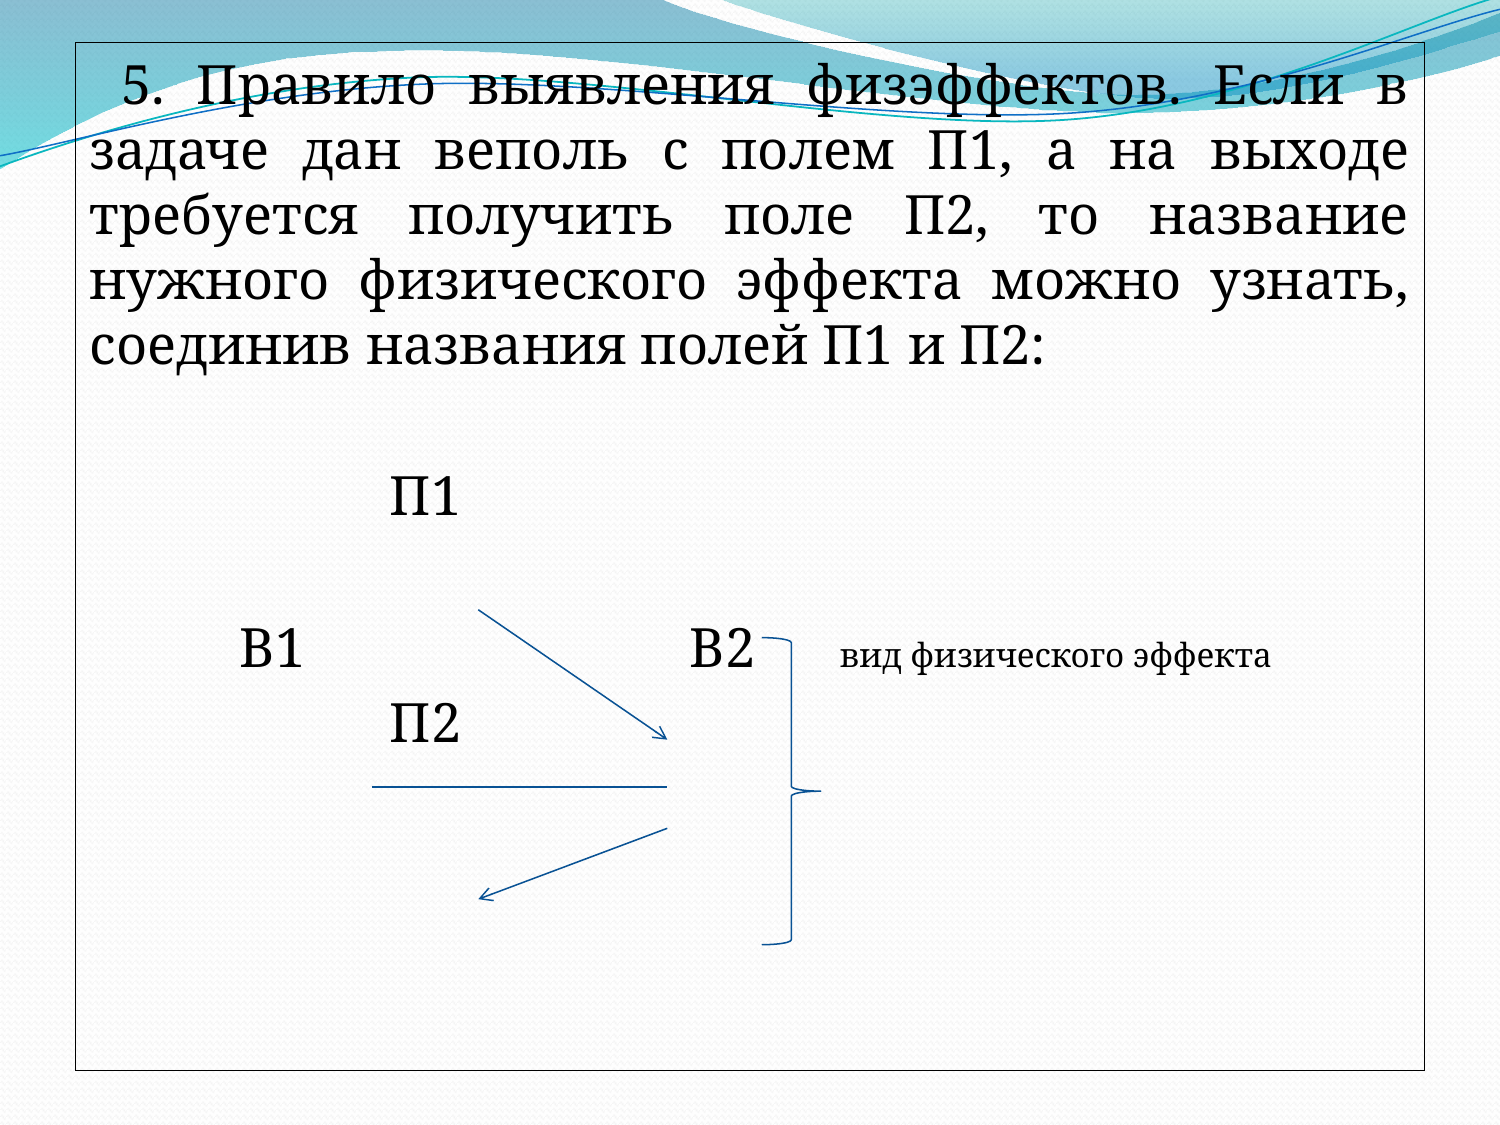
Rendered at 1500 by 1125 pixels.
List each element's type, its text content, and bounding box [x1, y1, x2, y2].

list 5. Правило выявления физэффектов. Если в задаче дан веполь с полем П1, а на выходе требуется получить поле П2, то название нужного физического эффекта можно узнать, соединив названия полей П1 и П2: П1 В1 В2 вид физического эффекта П2 [75, 42, 1425, 1071]
text_box [761, 636, 822, 946]
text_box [477, 609, 668, 740]
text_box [477, 827, 668, 900]
